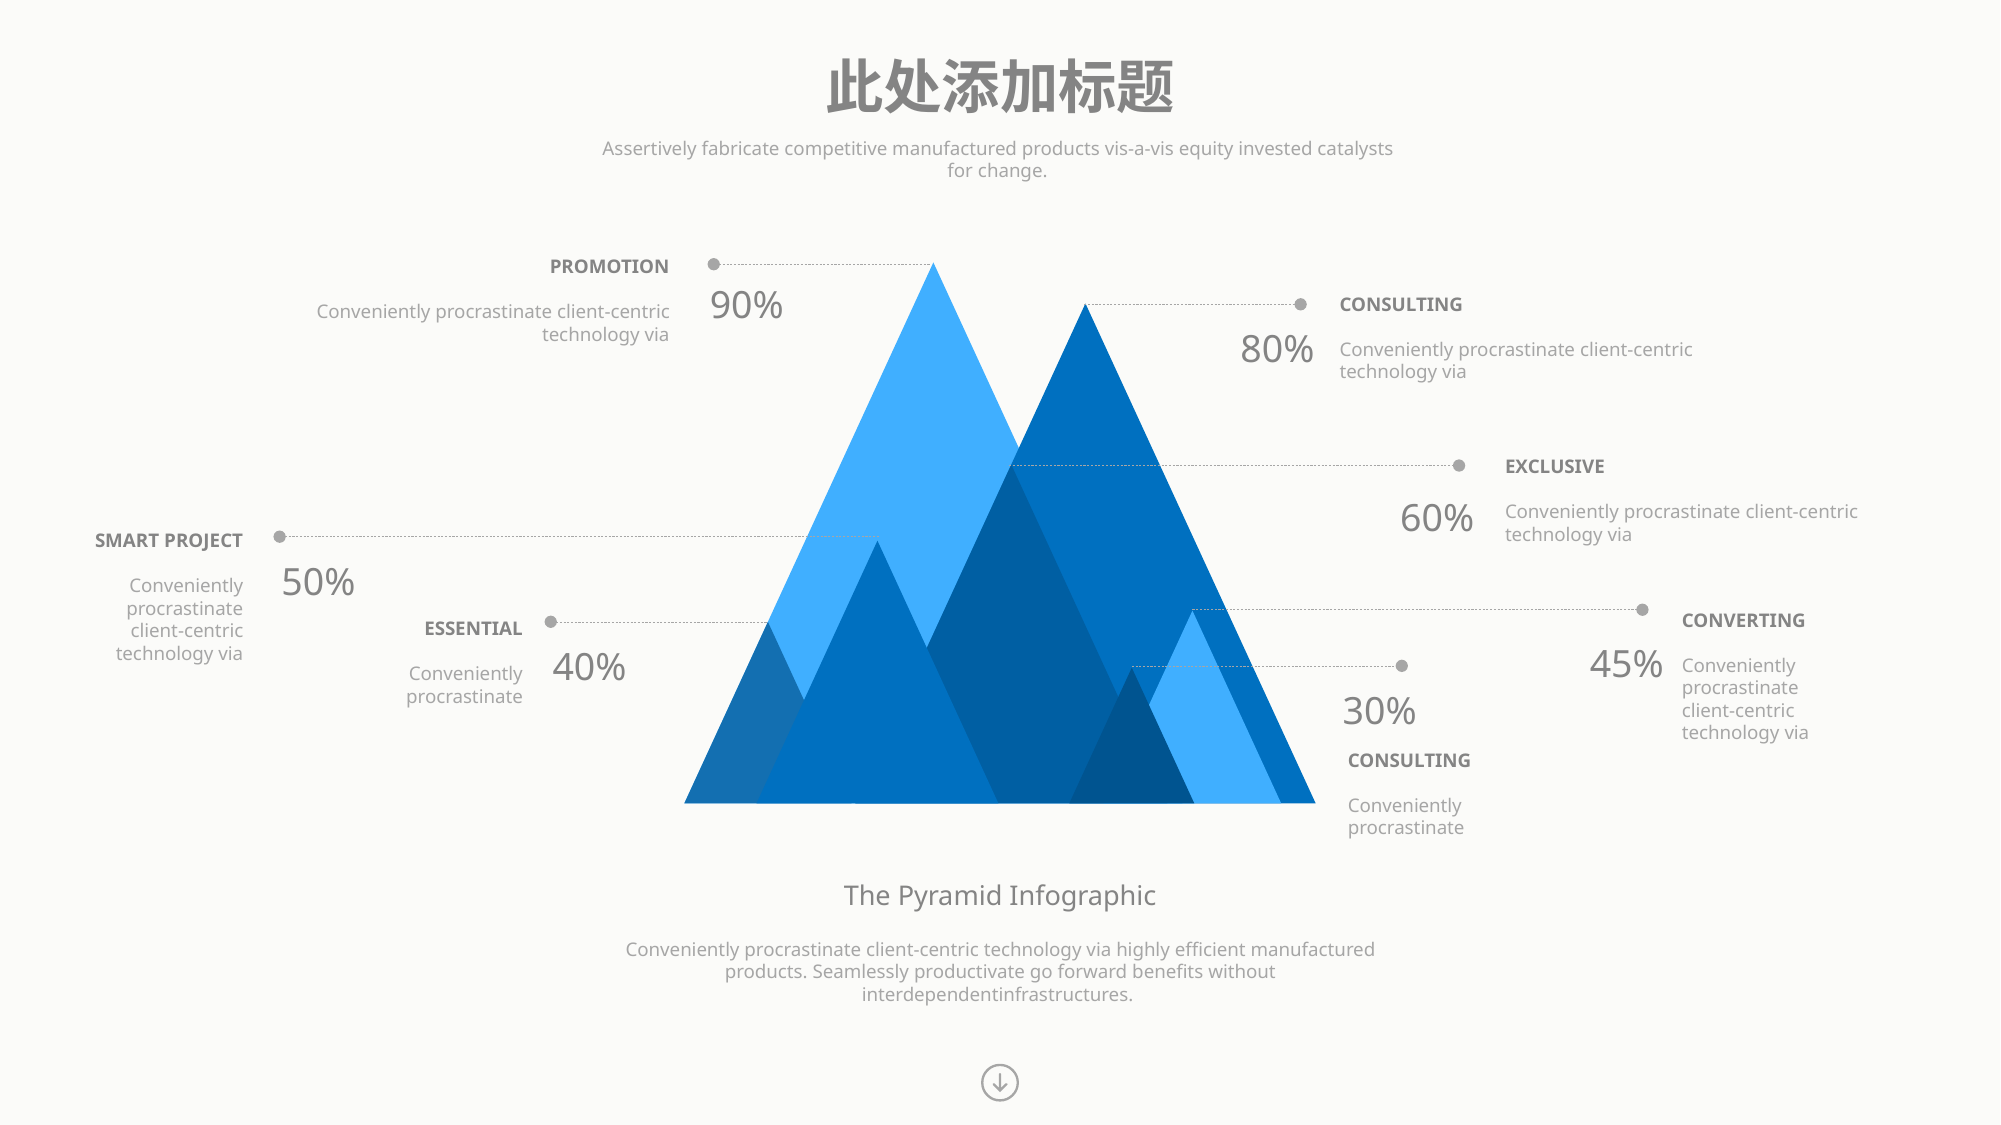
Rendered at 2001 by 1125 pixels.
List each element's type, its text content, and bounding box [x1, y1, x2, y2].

text_box [1011, 300, 1161, 465]
text_box 50% [266, 550, 371, 611]
text_box ESSENTIAL Conveniently procrastinate [325, 609, 538, 715]
text_box 80% [1225, 317, 1324, 378]
text_box 45% [1575, 632, 1667, 693]
text_box CONSULTING Conveniently procrastinate [1333, 741, 1546, 847]
text_box [1149, 666, 1283, 805]
text_box [754, 538, 1000, 805]
text_box [1067, 666, 1196, 805]
text_box 此处添加标题 [810, 43, 1190, 128]
text_box [1134, 666, 1165, 700]
text_box The Pyramid Infographic [828, 870, 1172, 918]
text_box PROMOTION Conveniently procrastinate client-centric technology via [274, 247, 684, 353]
text_box [682, 619, 804, 805]
text_box [1194, 610, 1254, 665]
text_box Assertively fabricate competitive manufactured products vis-a-vis equity invested catalysts for change. [587, 128, 1413, 189]
text_box Conveniently procrastinate client-centric technology via highly efficient manufactured products. Seamlessly productivate go forward benefits without interdependentinfrastructures. [597, 930, 1403, 1013]
text_box 90% [694, 273, 799, 334]
text_box CONSULTING Conveniently procrastinate client-centric technology via [1324, 284, 1735, 390]
text_box [768, 259, 1019, 695]
text_box EXCLUSIVE Conveniently procrastinate client-centric technology via [1490, 447, 1900, 552]
text_box [1014, 466, 1228, 692]
text_box [1166, 608, 1219, 665]
text_box CONVERTING Conveniently procrastinate client-centric technology via [1667, 600, 1857, 751]
text_box 30% [1327, 679, 1432, 740]
text_box 40% [538, 635, 642, 696]
text_box [1220, 666, 1318, 805]
text_box [981, 1063, 1019, 1102]
text_box [927, 466, 1118, 805]
text_box 60% [1385, 486, 1490, 546]
text_box SMART PROJECT Conveniently procrastinate client-centric technology via [68, 521, 258, 672]
